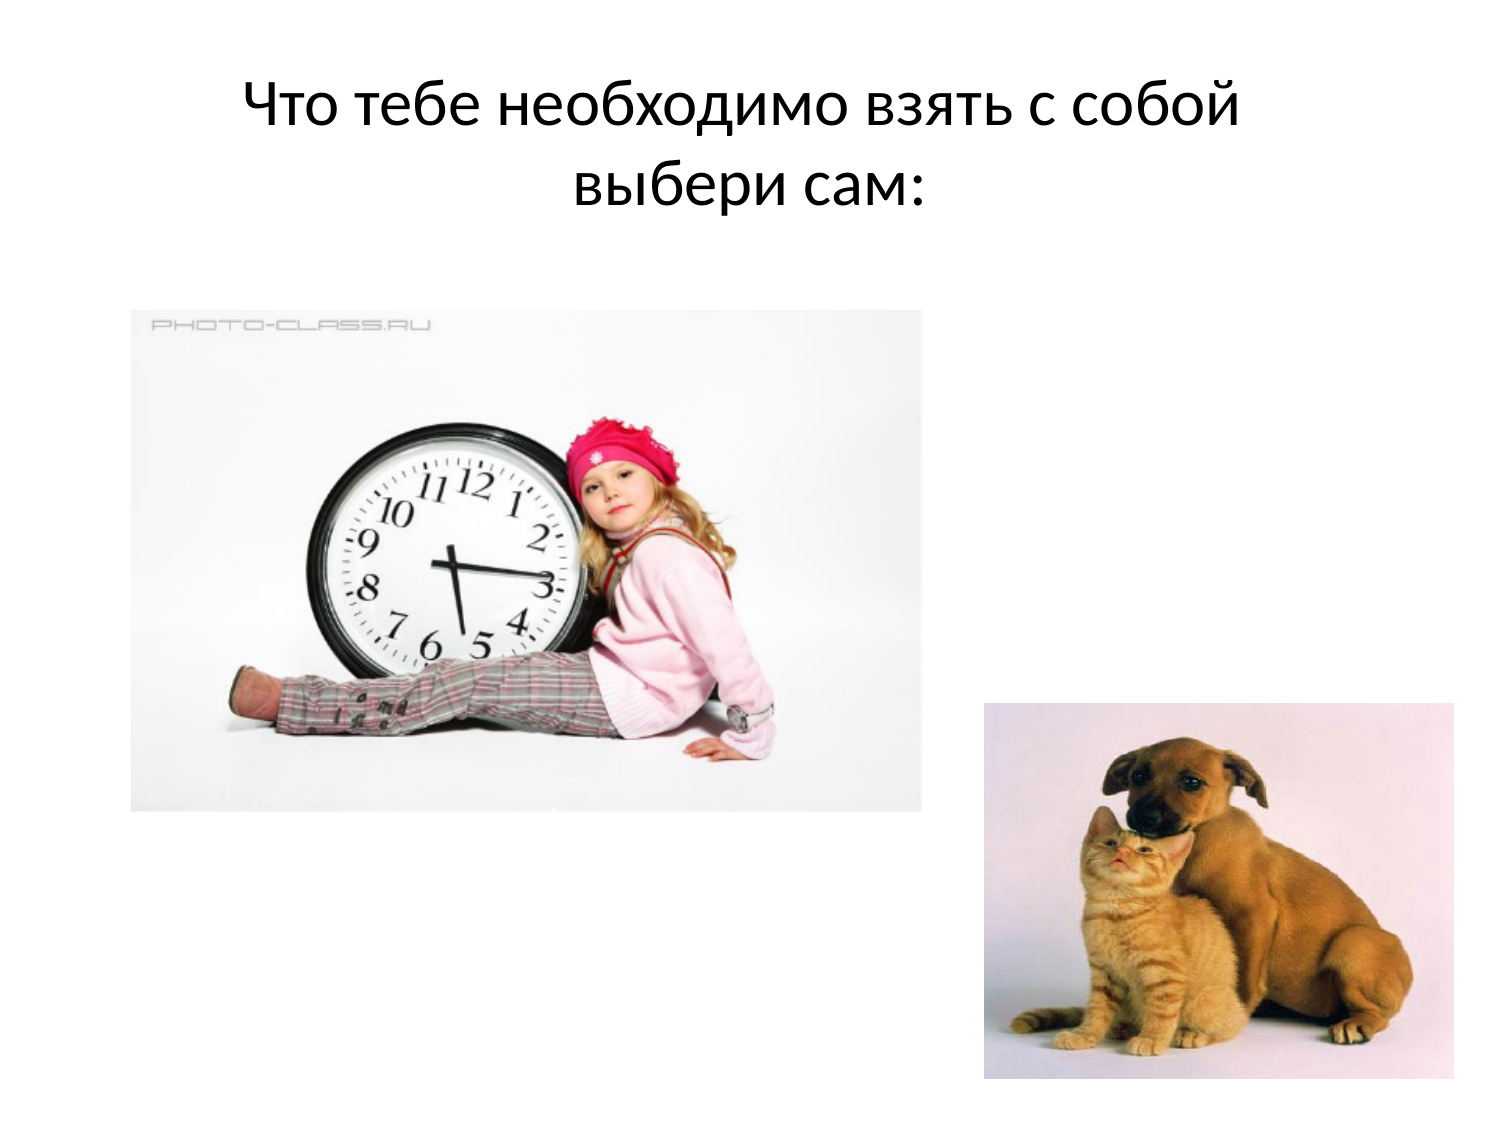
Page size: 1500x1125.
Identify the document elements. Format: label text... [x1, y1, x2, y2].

picture [984, 702, 1454, 1079]
title Что тебе необходимо взять с собой выбери сам: [75, 45, 1425, 233]
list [116, 245, 955, 845]
